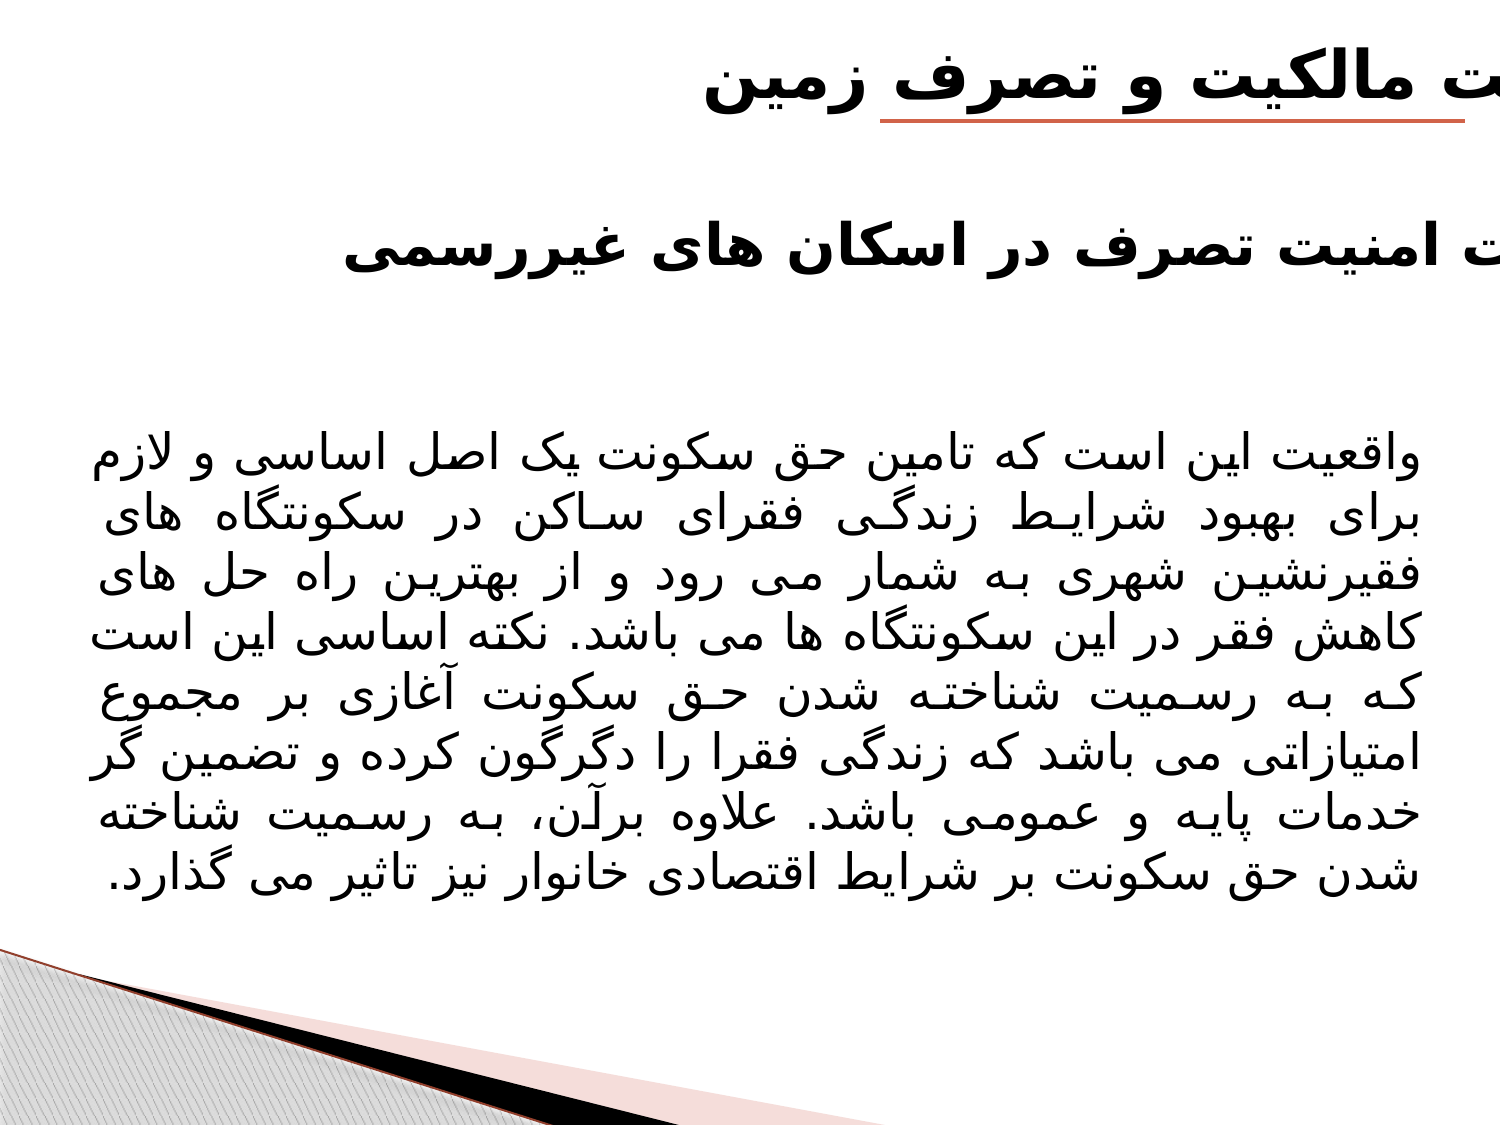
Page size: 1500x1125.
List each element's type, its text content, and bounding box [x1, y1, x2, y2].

text_box امنیت مالکیت و تصرف زمین [687, 24, 1500, 120]
text_box ضرورت امنیت تصرف در اسکان های غیررسمی: [327, 200, 1500, 285]
text_box واقعیت این است که تامین حق سکونت یک اصل اساسی و لازم برای بهبود شرایط زندگی فقرای ساکن در سکونتگاه های فقیرنشین شهری به شمار می رود و از بهترین راه حل های کاهش فقر در این سکونتگاه ها می باشد. نکته اساسی این است که به رسمیت شناخته شدن حق سکونت آغازی بر مجموع امتیازاتی می باشد که زندگی فقرا را دگرگون کرده و تضمین گر خدمات پایه و عمومی باشد. علاوه برآن، به رسمیت شناخته شدن حق سکونت بر شرایط اقتصادی خانوار نیز تاثیر می گذارد. [74, 412, 1438, 908]
